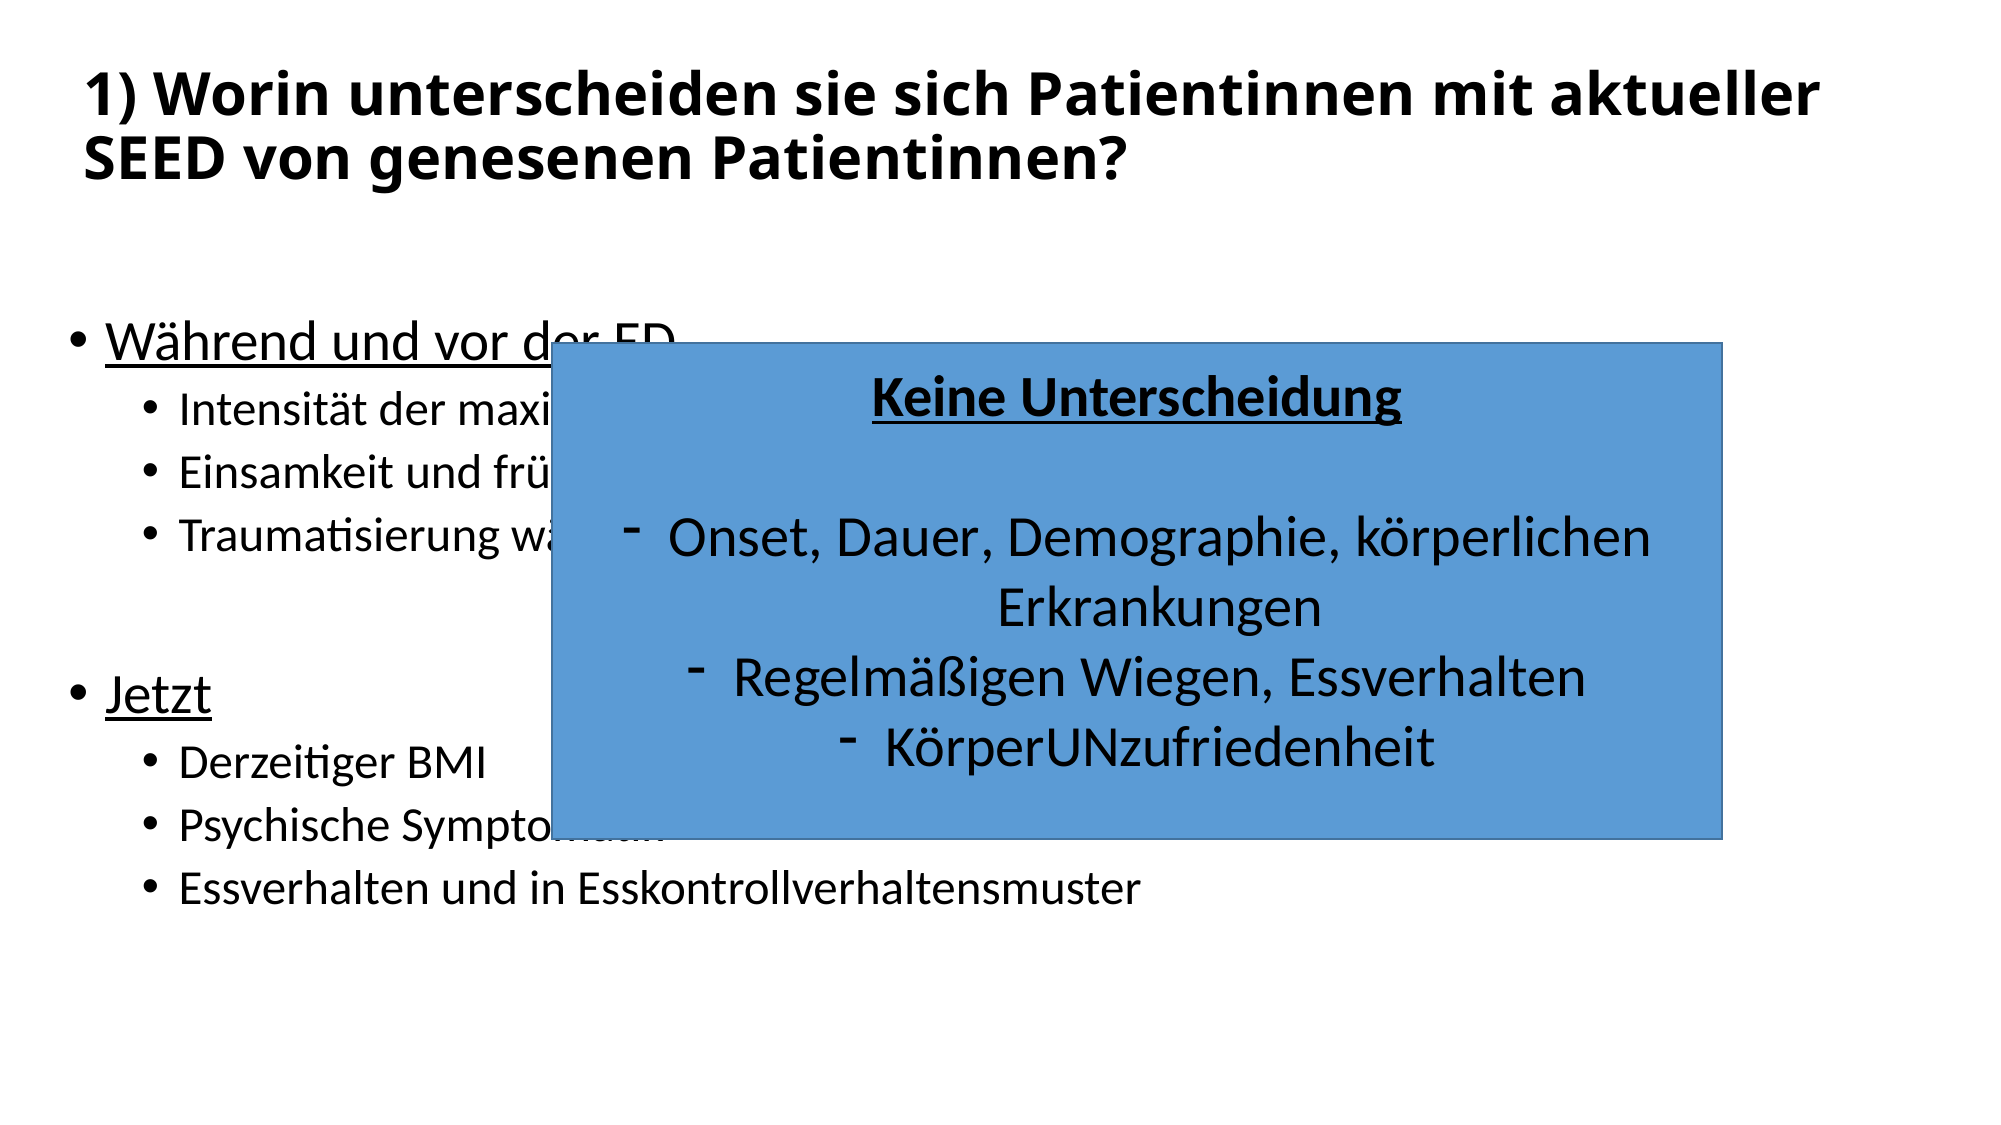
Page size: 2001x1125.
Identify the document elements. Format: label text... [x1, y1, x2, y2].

text_box Keine Unterscheidung Onset, Dauer, Demographie, körperlichen Erkrankungen Regelmäßigen Wiegen, Essverhalten KörperUNzufriedenheit [551, 342, 1723, 840]
title 1) Worin unterscheiden sie sich Patientinnen mit aktueller SEED von genesenen Patientinnen? [68, 55, 1936, 273]
list Während und vor der ED Intensität der maximalen Symptomatik – Binge / Purge Einsamkeit und frühkindlich orales Verhalten Traumatisierung während der Kindheit Jetzt Derzeitiger BMI Psychische Symptomatik Essverhalten und in Esskontrollverhaltensmuster [53, 303, 1779, 1088]
